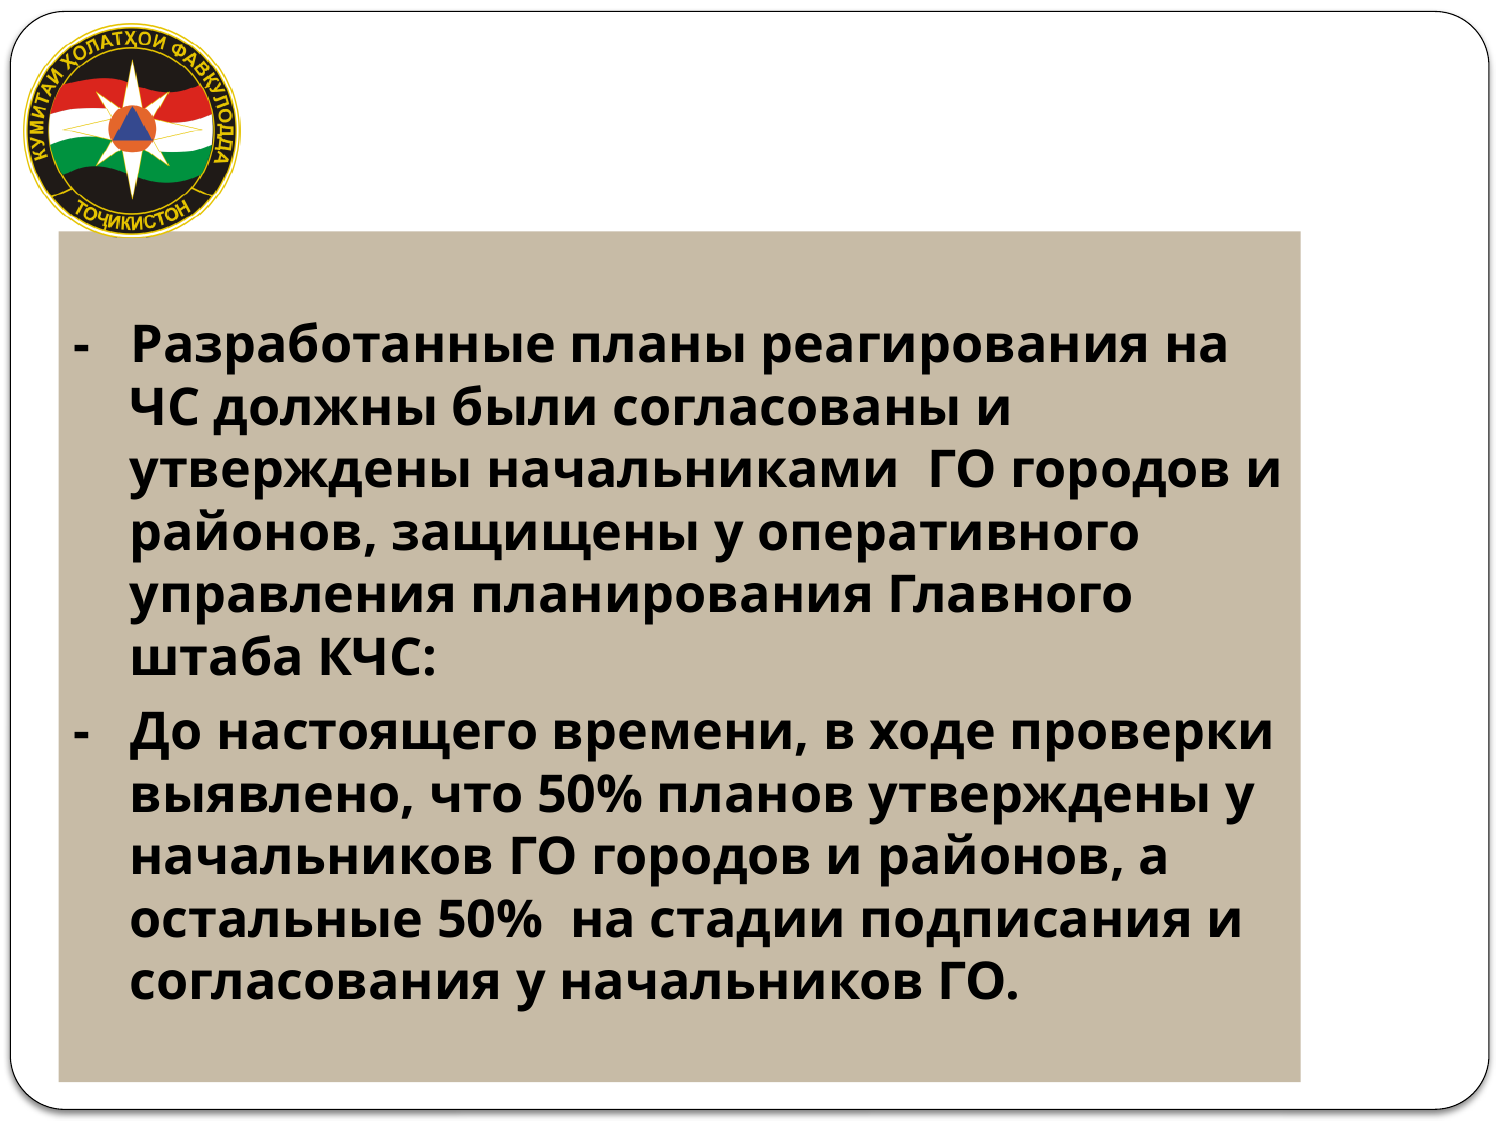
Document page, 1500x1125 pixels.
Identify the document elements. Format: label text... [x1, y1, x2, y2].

text_box - Разработанные планы реагирования на ЧС должны были согласованы и утверждены начальниками ГО городов и районов, защищены у оперативного управления планирования Главного штаба КЧС: - До настоящего времени, в ходе проверки выявлено, что 50% планов утверждены у начальников ГО городов и районов, а остальные 50% на стадии подписания и согласования у начальников ГО. [58, 231, 1301, 1083]
picture [23, 23, 241, 239]
